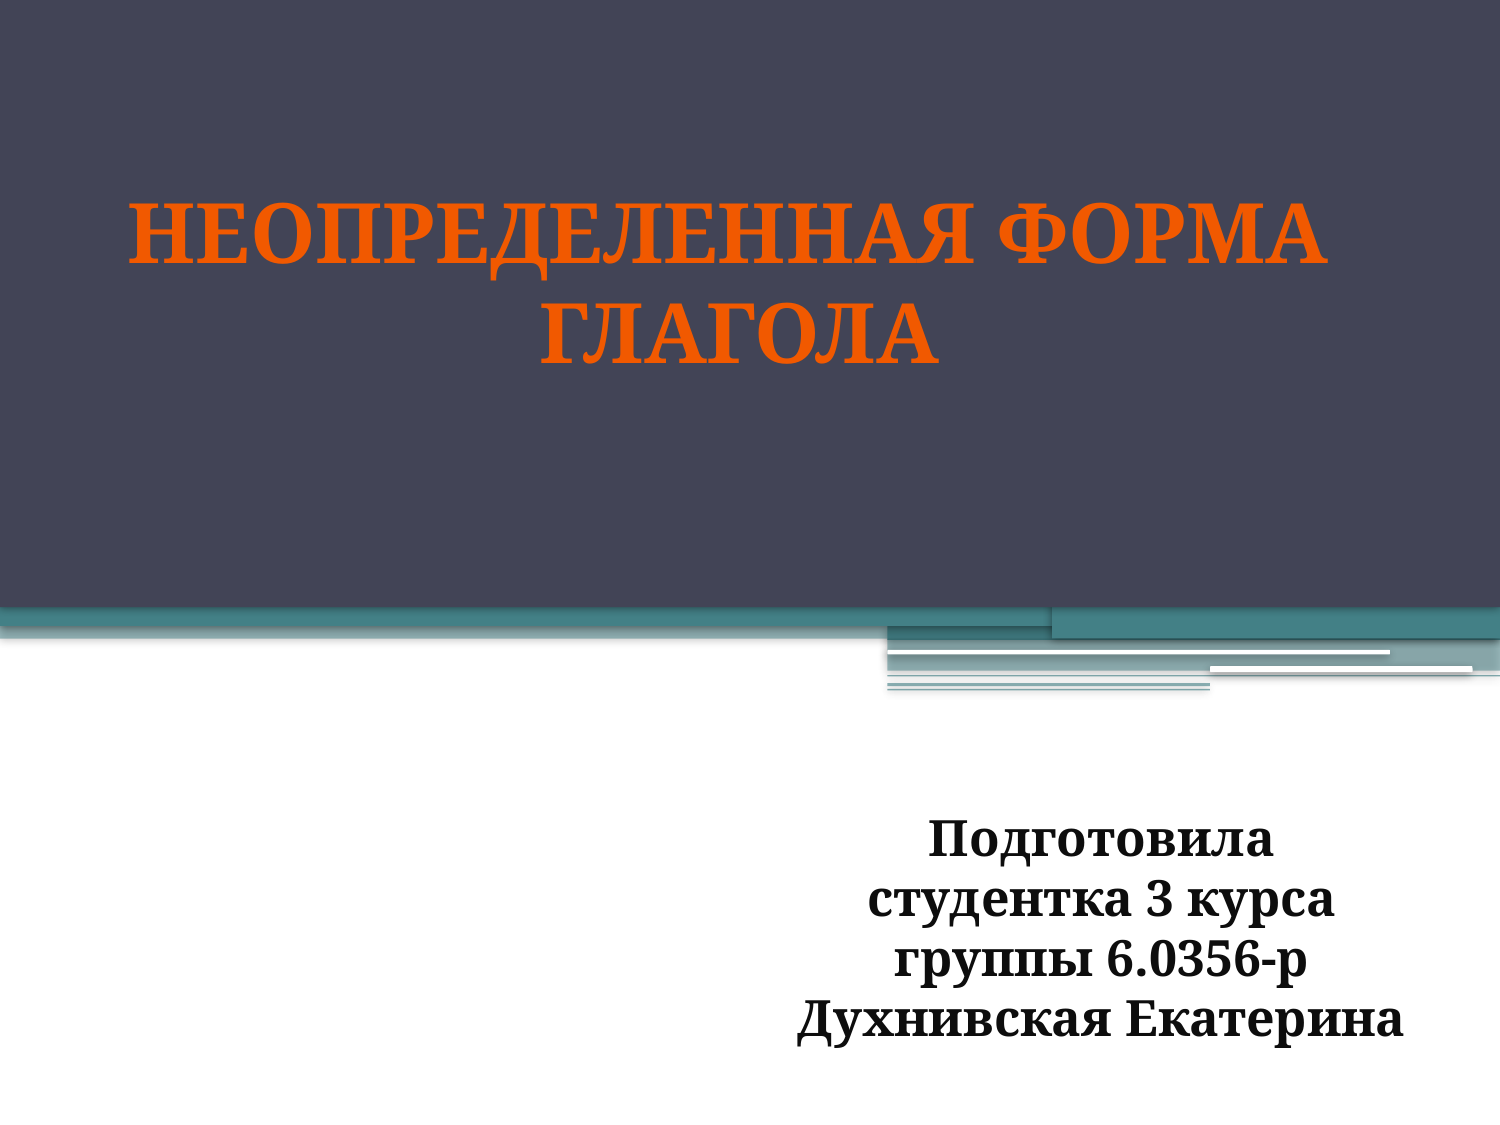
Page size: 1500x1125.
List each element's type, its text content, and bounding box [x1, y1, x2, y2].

text_box Неопределенная форма глагола [53, 172, 1426, 388]
text_box Подготовила студентка 3 курса группы 6.0356-р Духнивская Екатерина [782, 798, 1422, 1054]
